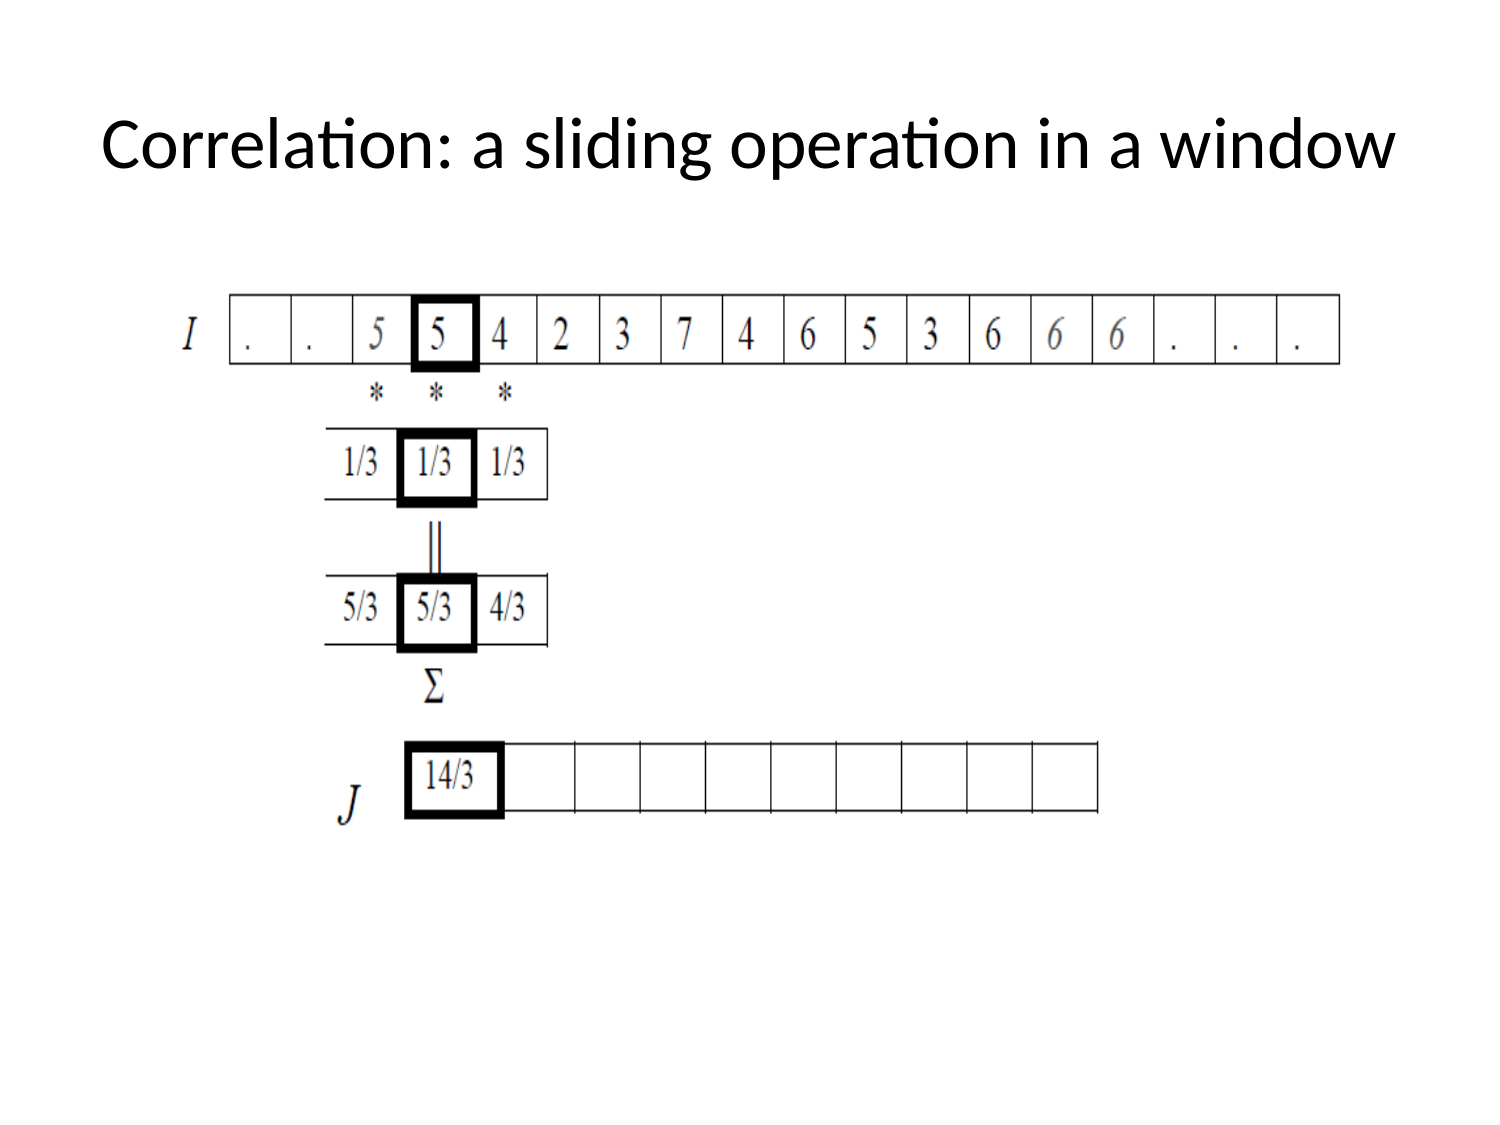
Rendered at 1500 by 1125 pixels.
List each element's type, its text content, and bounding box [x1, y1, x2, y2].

picture [91, 262, 1451, 901]
title Correlation: a sliding operation in a window [75, 45, 1425, 233]
